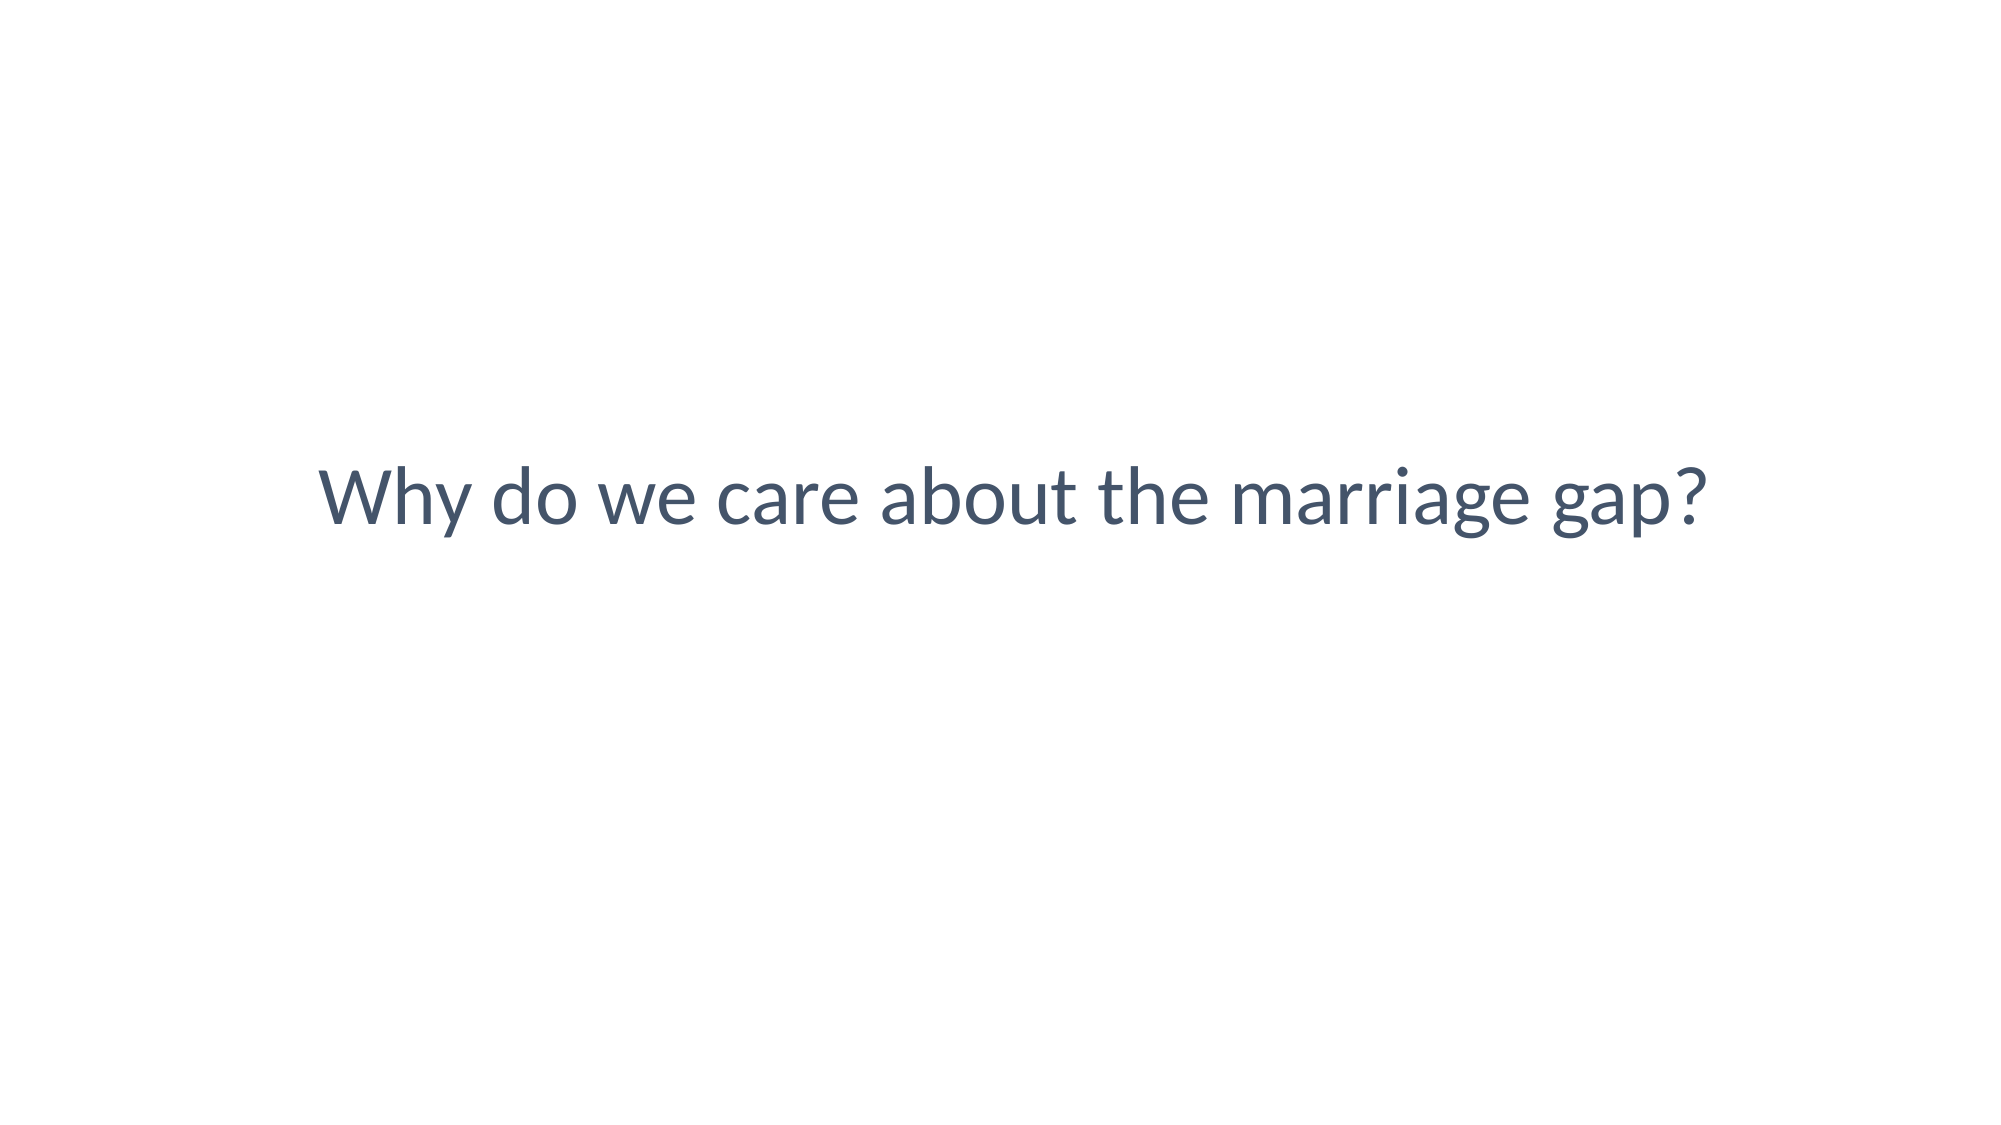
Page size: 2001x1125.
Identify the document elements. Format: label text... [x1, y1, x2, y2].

text_box Why do we care about the marriage gap? [304, 433, 1728, 549]
